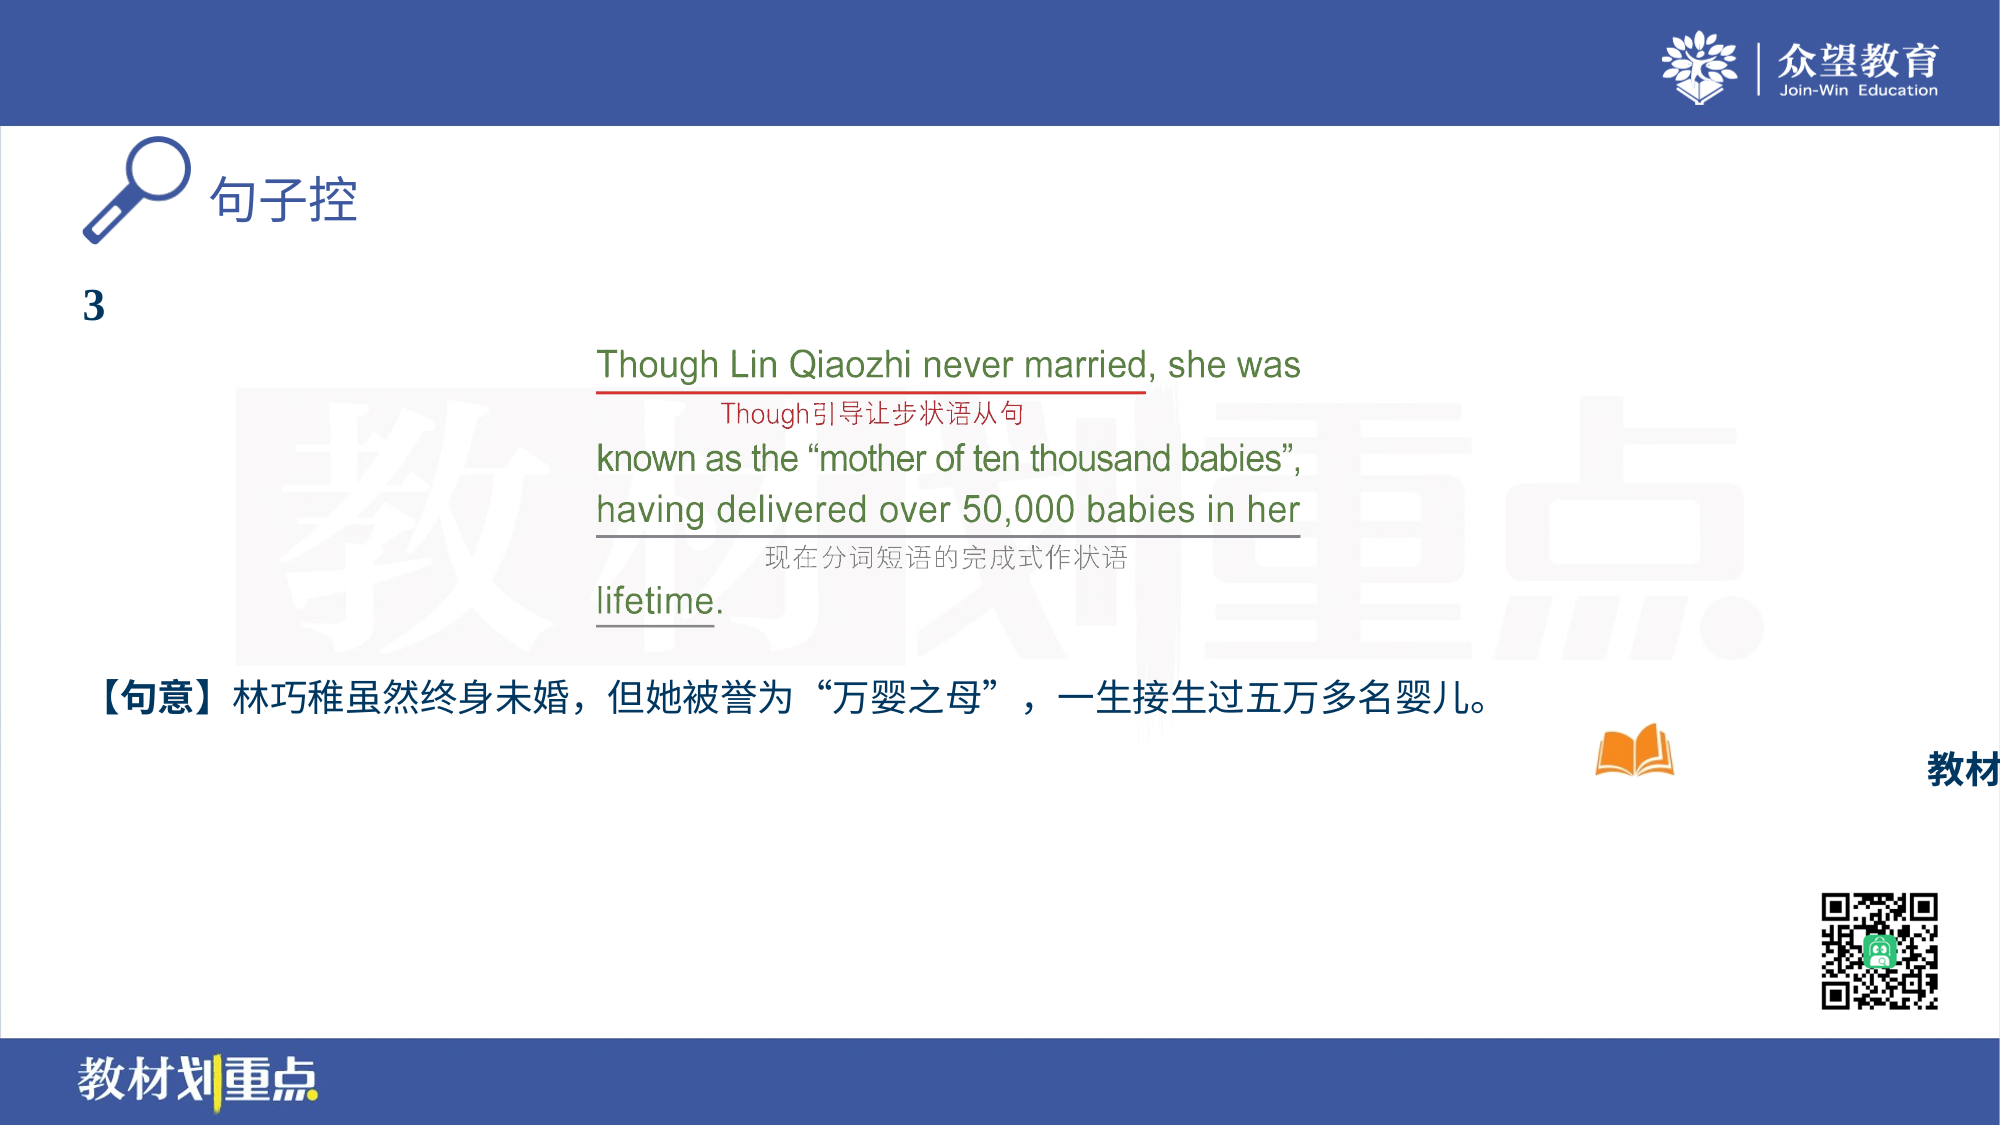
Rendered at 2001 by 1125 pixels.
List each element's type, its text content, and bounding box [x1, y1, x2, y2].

text_box 3 [82, 247, 1817, 387]
text_box 【句意】林巧稚虽然终身未婚，但她被誉为“万婴之母”，一生接生过五万多名婴儿。 教材P17 [82, 650, 1817, 784]
picture [0, 0, 2000, 1125]
